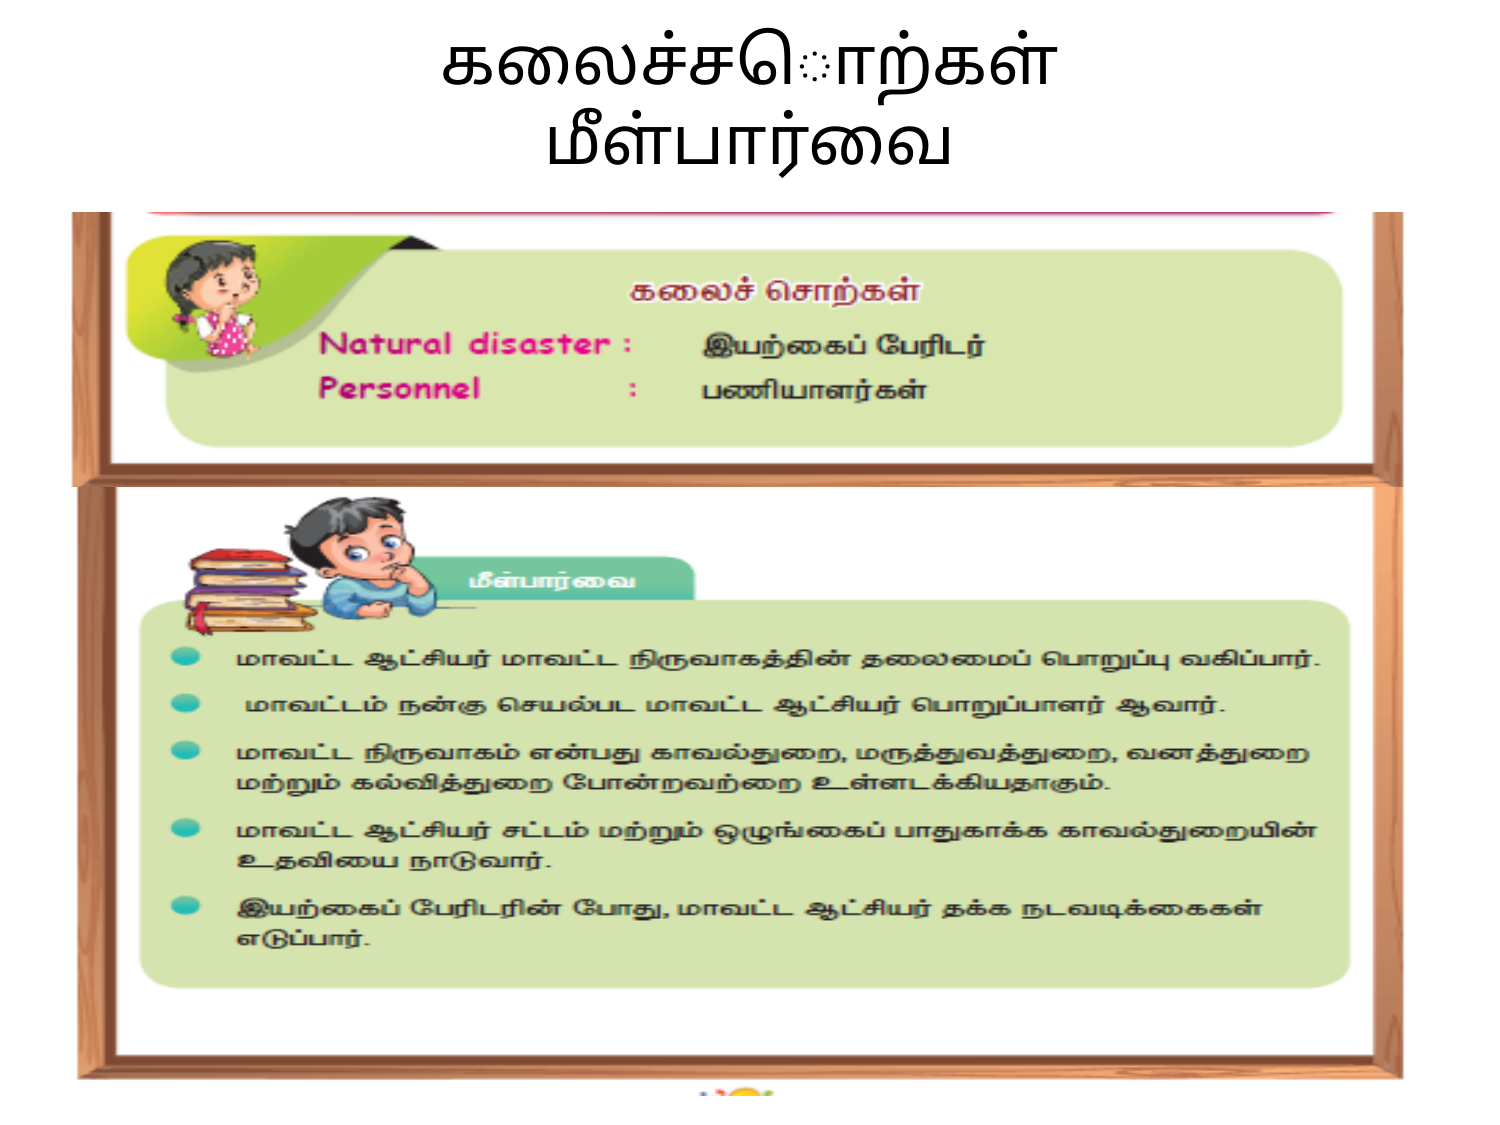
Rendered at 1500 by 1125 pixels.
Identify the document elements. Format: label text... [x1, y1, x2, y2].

title கலைச்சொற்கள் மீள்பார்வை [75, 0, 1425, 210]
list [37, 212, 1429, 487]
picture [37, 487, 1429, 1097]
